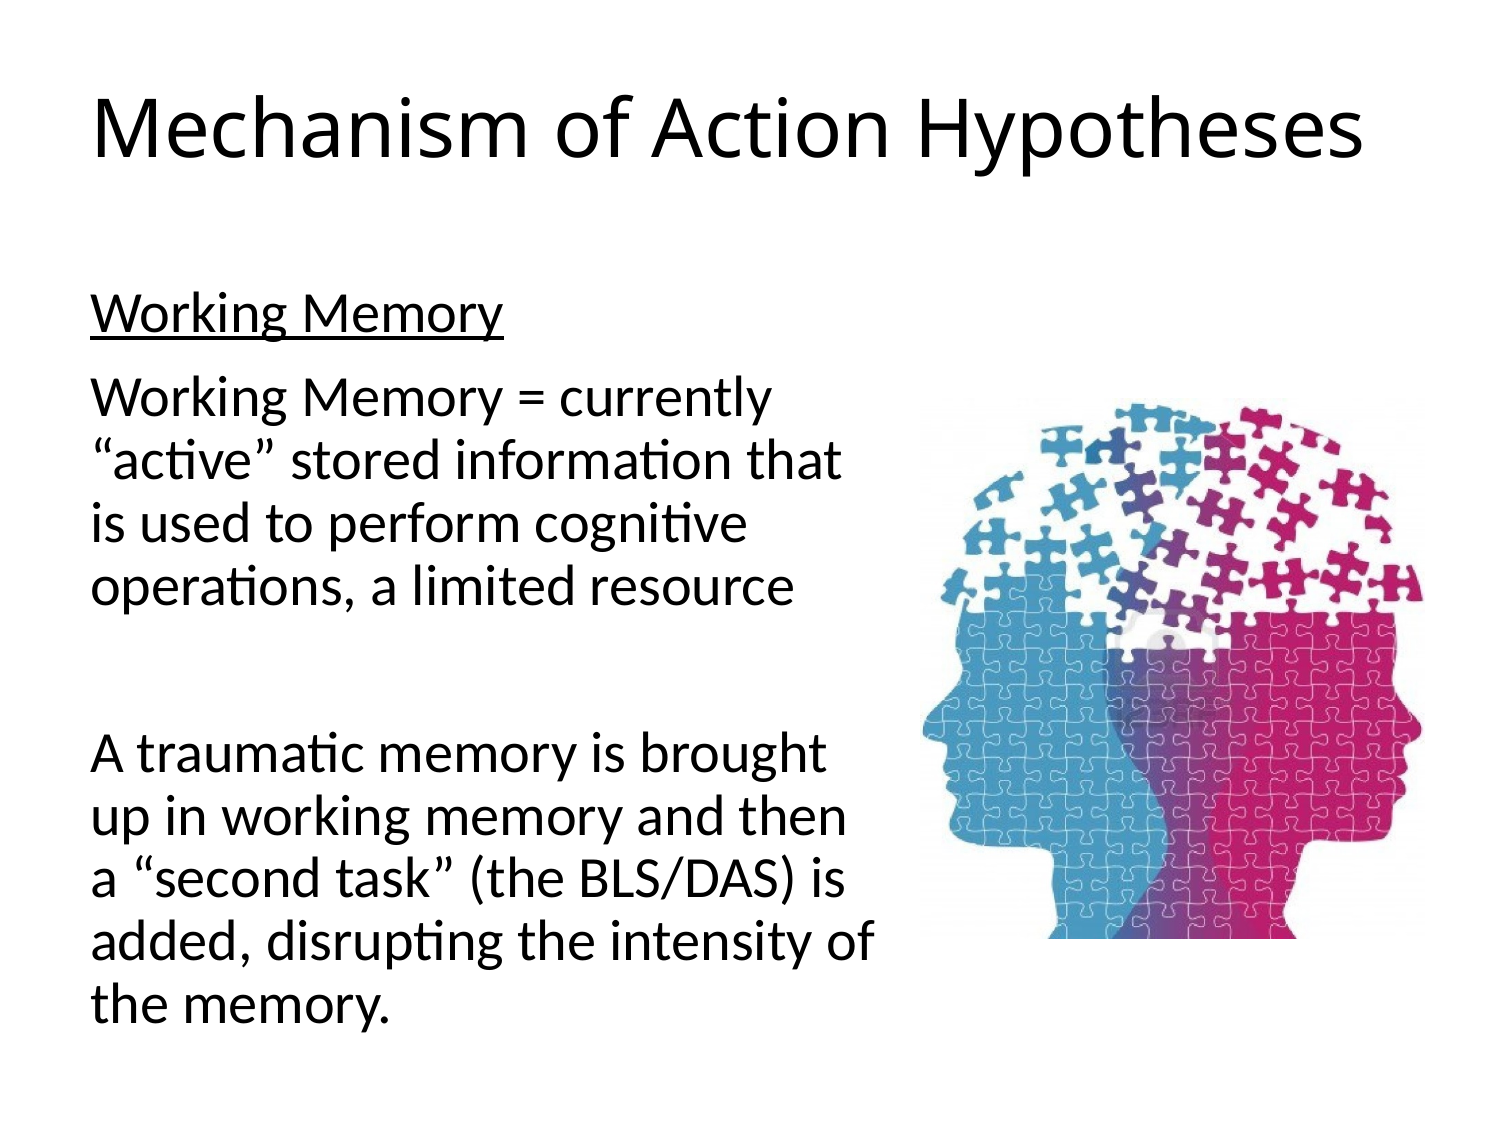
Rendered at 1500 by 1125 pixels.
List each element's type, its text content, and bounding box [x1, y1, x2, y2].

picture [919, 398, 1425, 939]
title Mechanism of Action Hypotheses [75, 37, 1425, 225]
list Working Memory Working Memory = currently “active” stored information that is used to perform cognitive operations, a limited resource A traumatic memory is brought up in working memory and then a “second task” (the BLS/DAS) is added, disrupting the intensity of the memory. [75, 275, 900, 1063]
